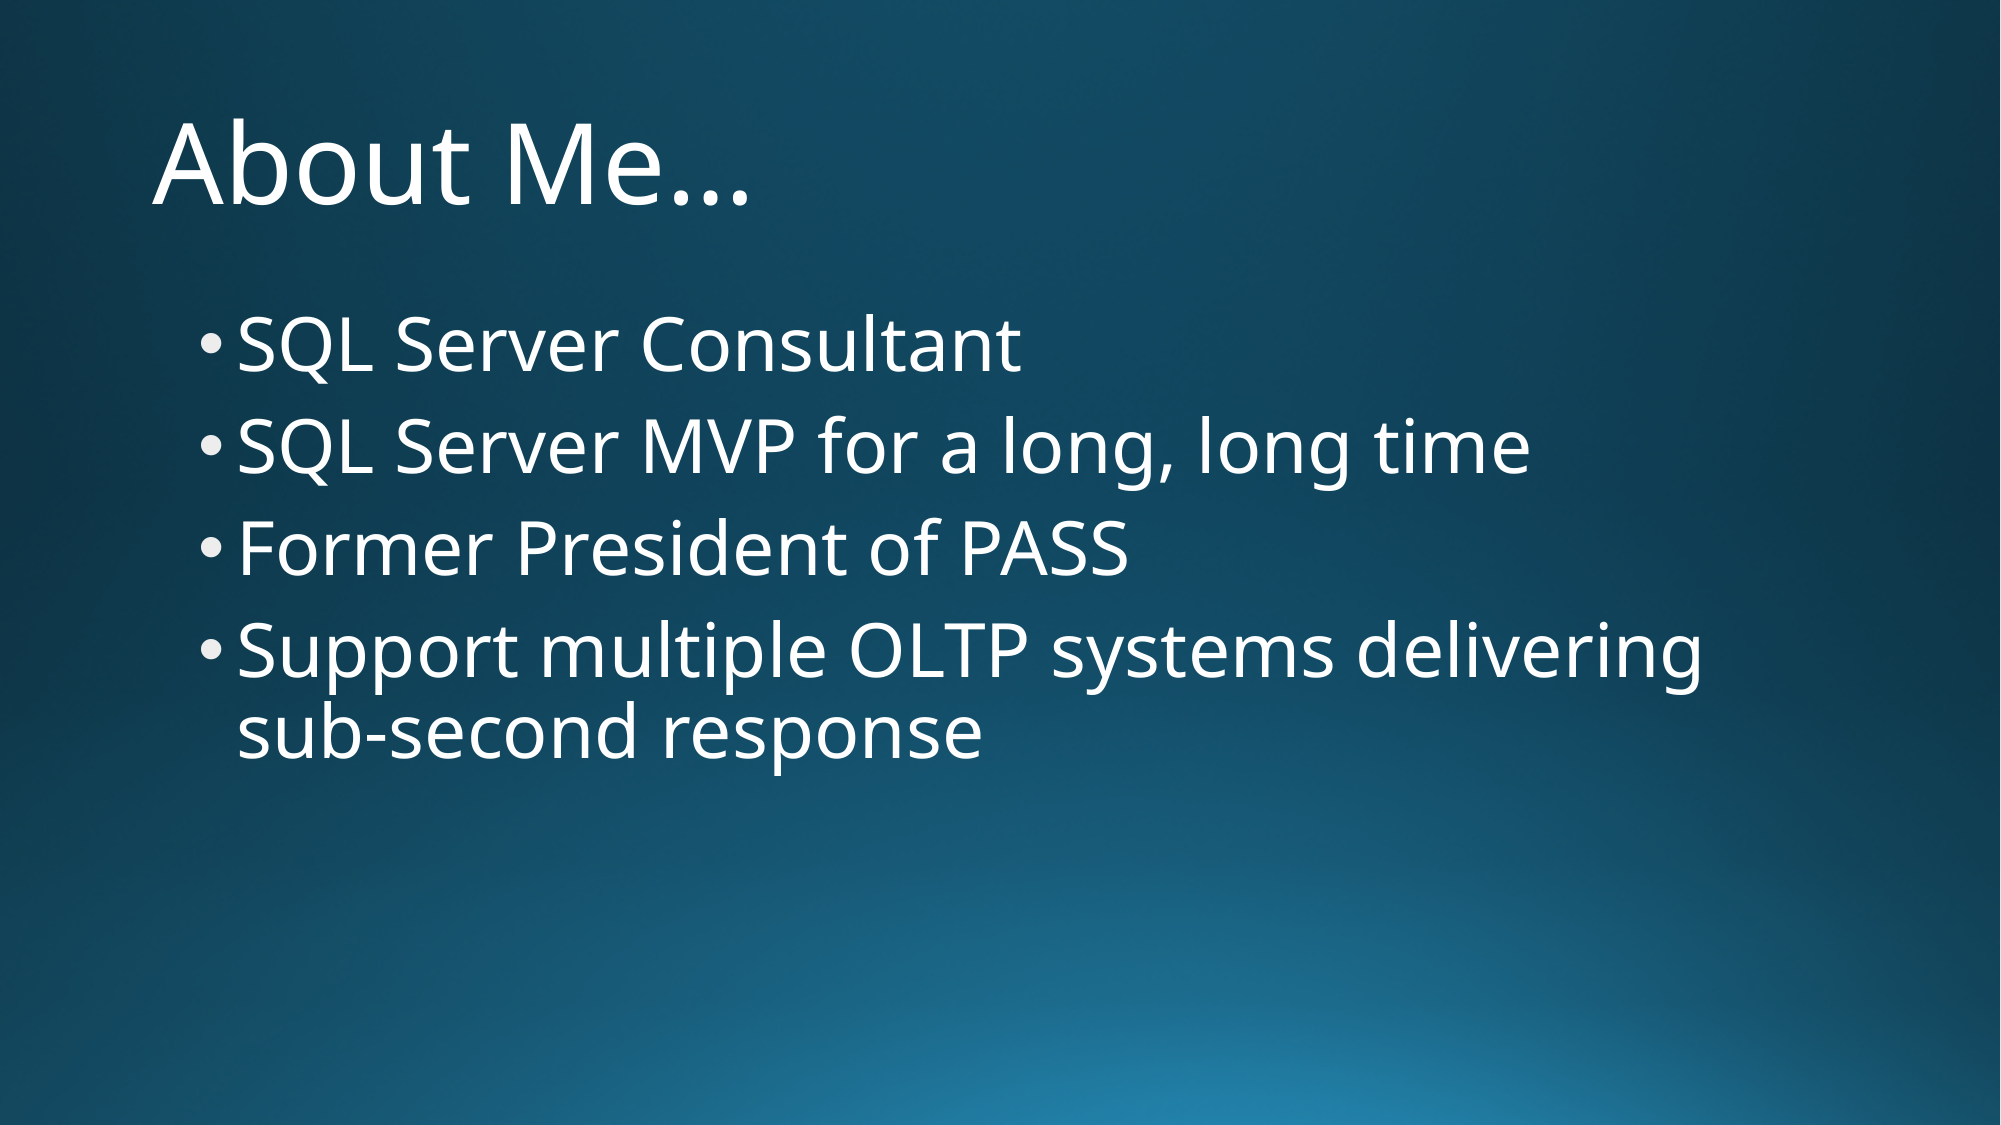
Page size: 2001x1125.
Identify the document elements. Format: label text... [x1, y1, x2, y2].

picture [0, 0, 2001, 1125]
list SQL Server Consultant SQL Server MVP for a long, long time Former President of PASS Support multiple OLTP systems delivering sub-second response [183, 299, 1863, 1014]
title About Me… [137, 59, 1863, 278]
